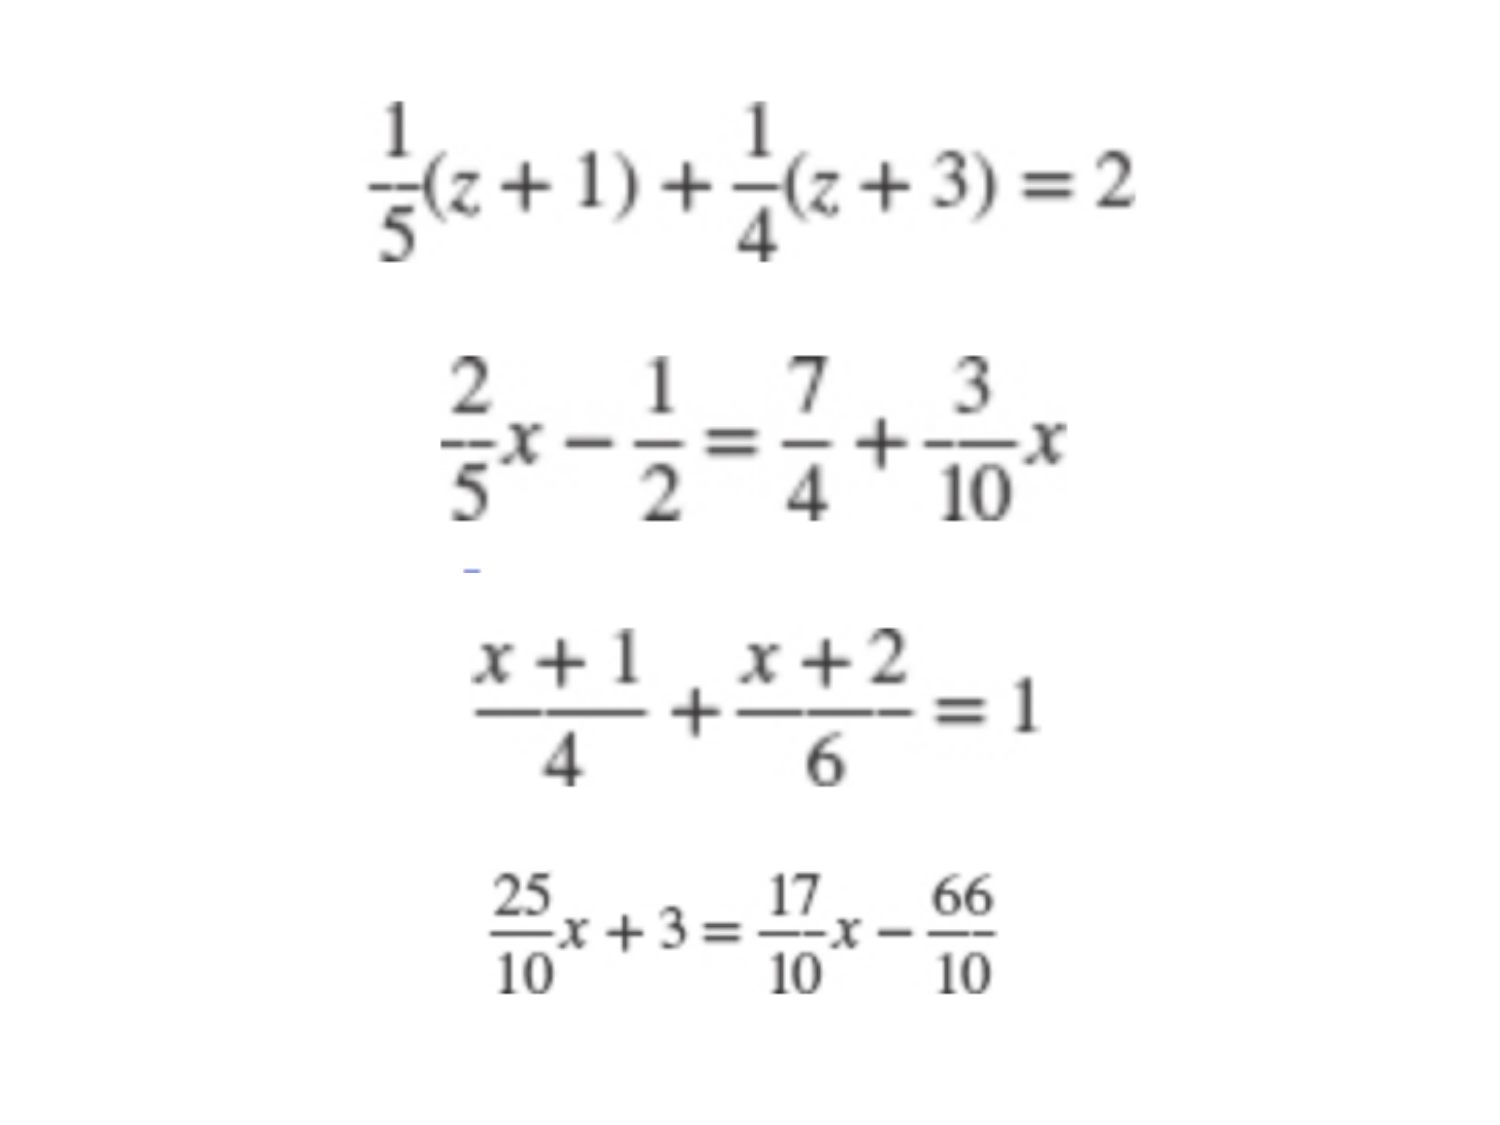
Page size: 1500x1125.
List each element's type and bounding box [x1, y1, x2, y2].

picture [457, 840, 1049, 1040]
picture [427, 591, 1075, 821]
picture [326, 58, 1175, 307]
picture [401, 316, 1102, 574]
